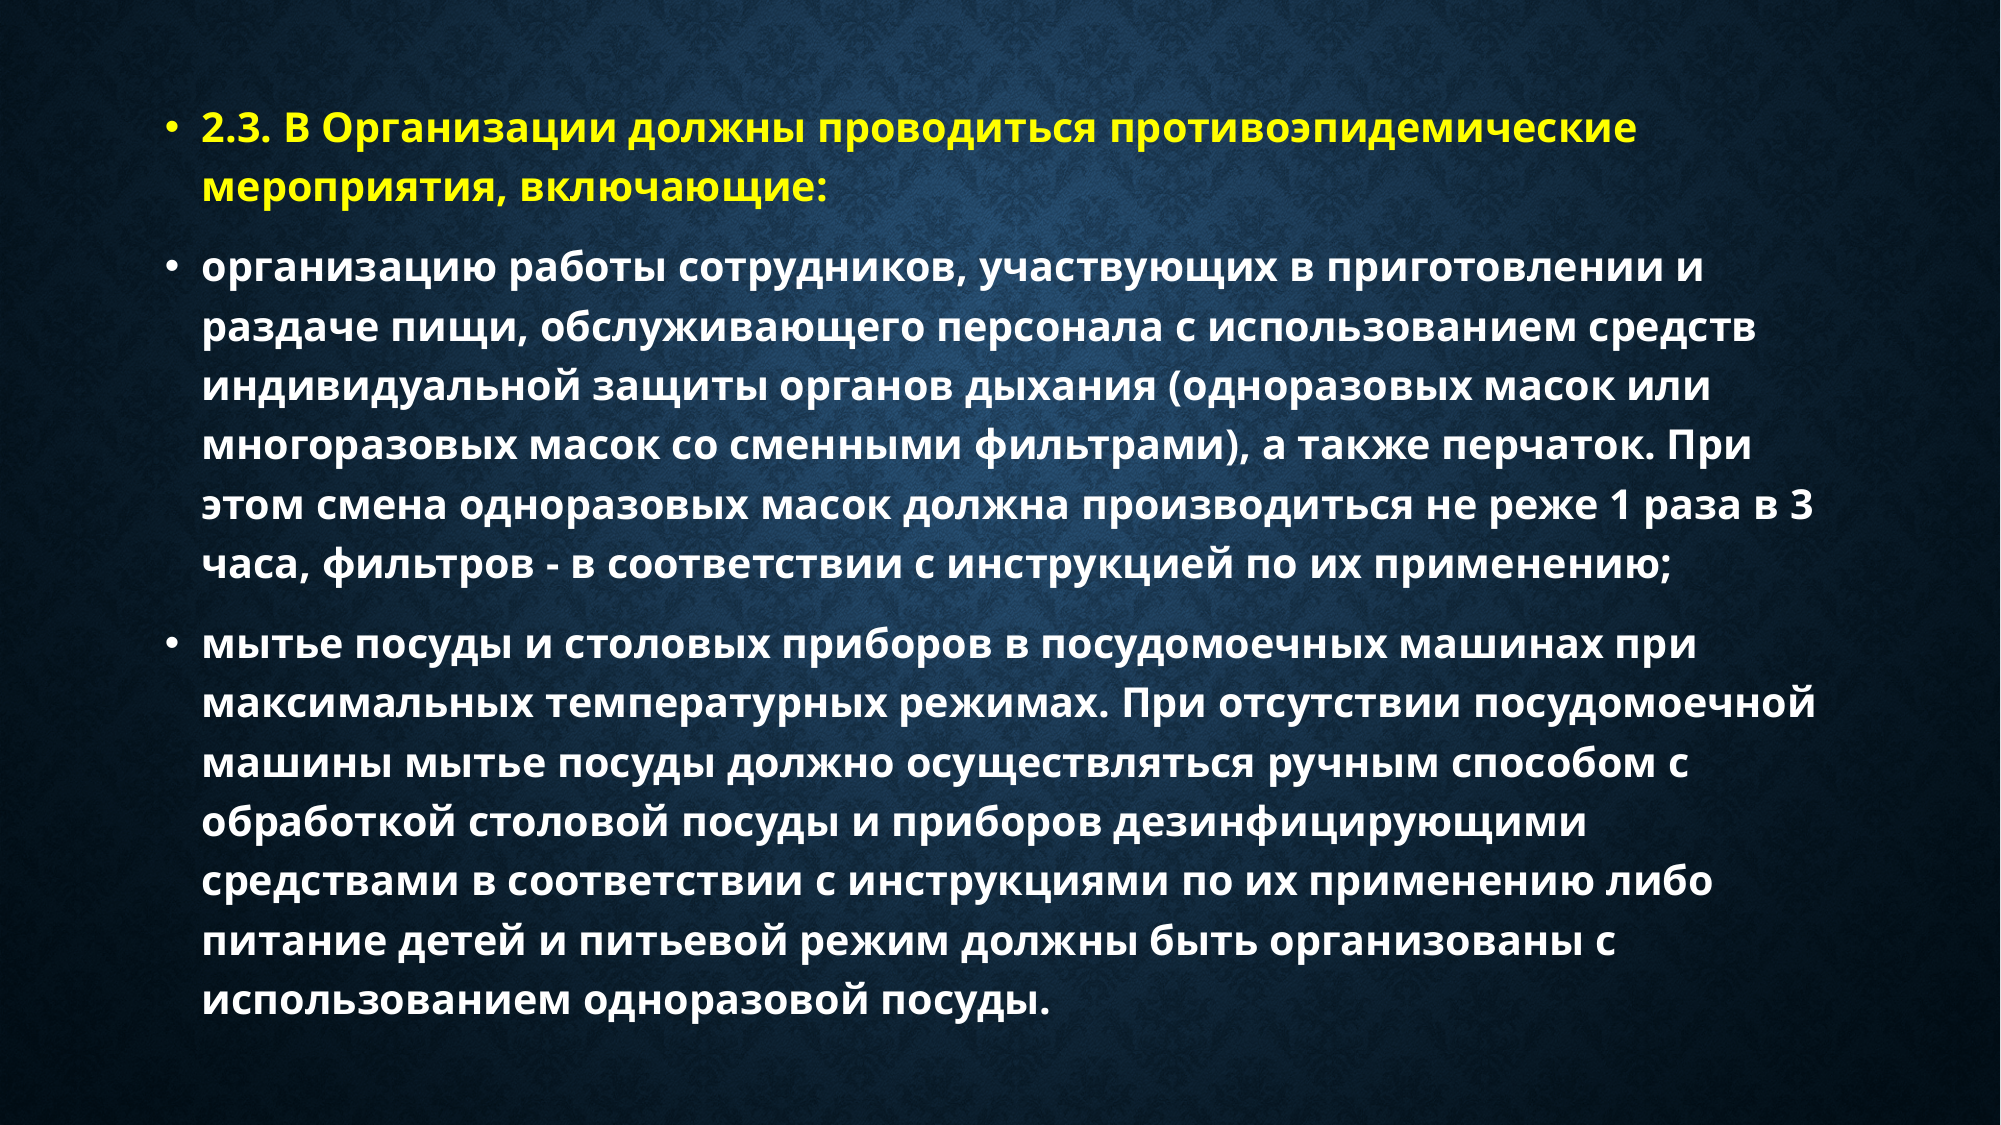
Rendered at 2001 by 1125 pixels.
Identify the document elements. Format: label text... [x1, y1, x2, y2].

list 2.3. В Организации должны проводиться противоэпидемические мероприятия, включающие: организацию работы сотрудников, участвующих в приготовлении и раздаче пищи, обслуживающего персонала с использованием средств индивидуальной защиты органов дыхания (одноразовых масок или многоразовых масок со сменными фильтрами), а также перчаток. При этом смена одноразовых масок должна производиться не реже 1 раза в 3 часа, фильтров - в соответствии с инструкцией по их применению; мытье посуды и столовых приборов в посудомоечных машинах при максимальных температурных режимах. При отсутствии посудомоечной машины мытье посуды должно осуществляться ручным способом с обработкой столовой посуды и приборов дезинфицирующими средствами в соответствии с инструкциями по их применению либо питание детей и питьевой режим должны быть организованы с использованием одноразовой посуды. [149, 83, 1849, 1038]
